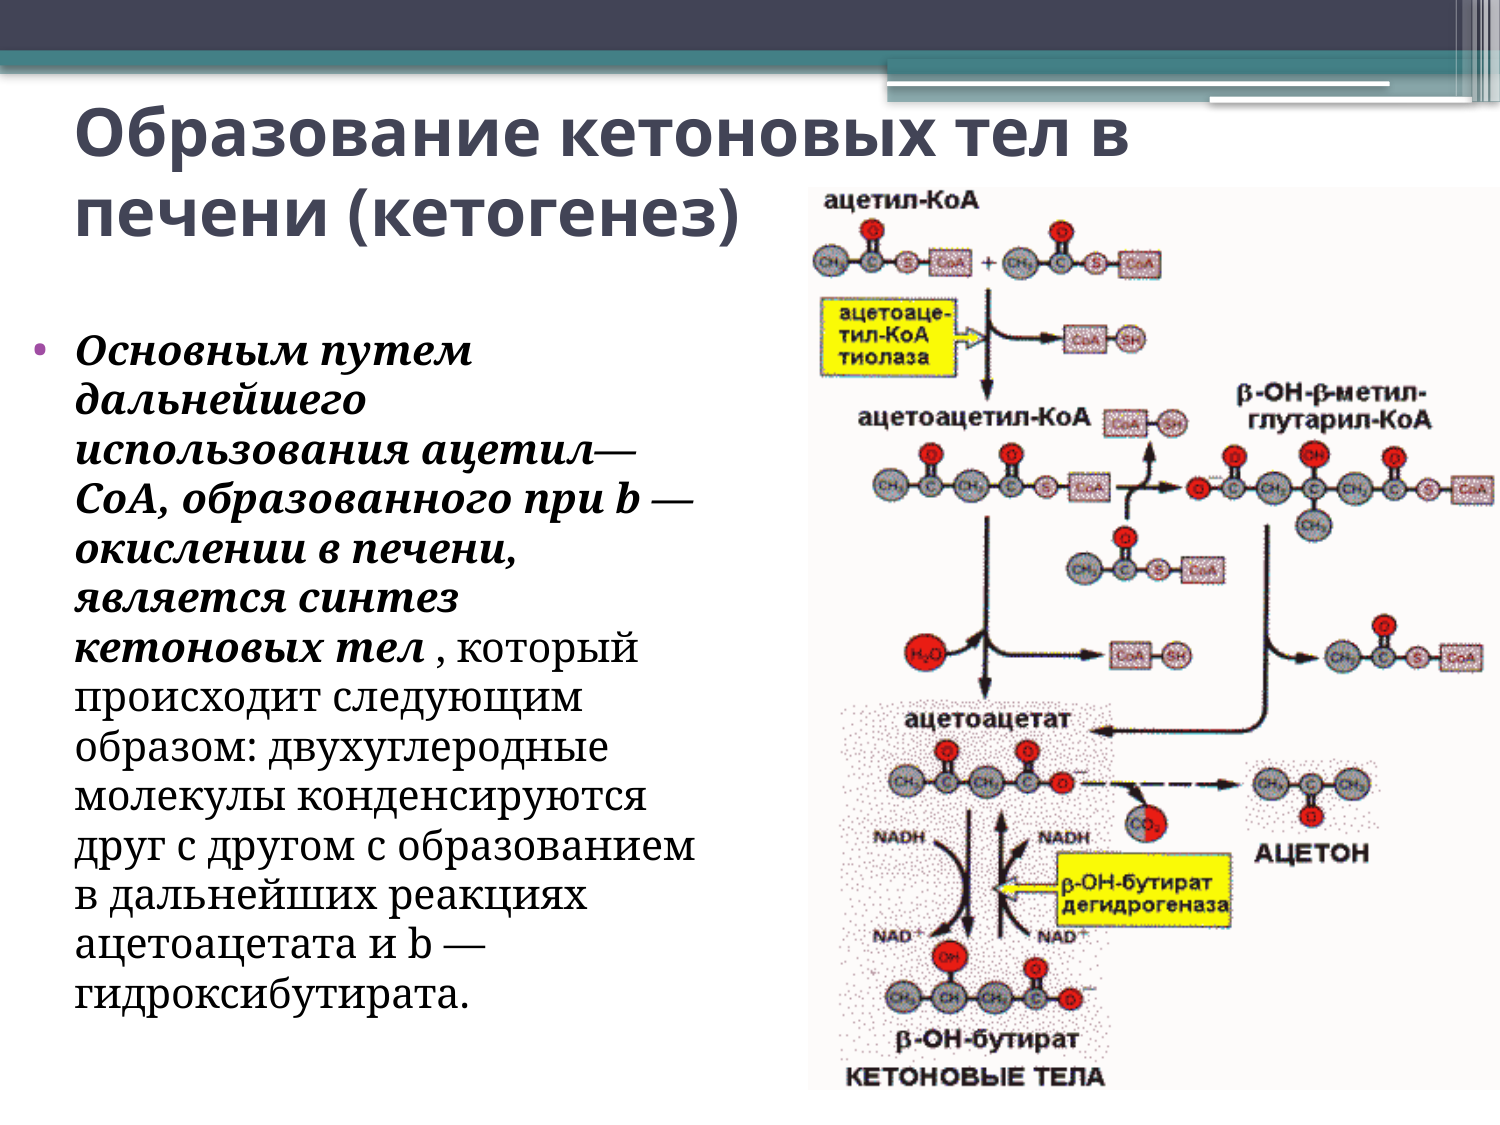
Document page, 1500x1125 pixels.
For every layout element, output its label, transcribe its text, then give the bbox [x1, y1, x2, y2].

picture [808, 187, 1500, 1091]
title Образование кетоновых тел в печени (кетогенез) [58, 81, 1409, 258]
list Основным путем дальнейшего использования ацетил—СоА, образованного при b —окислении в печени, является синтез кетоновых тел , который происходит следующим образом: двухуглеродные молекулы конденсируются друг с другом с образованием в дальнейших реакциях ацетоацетата и b —гидроксибутирата. [0, 316, 716, 1026]
